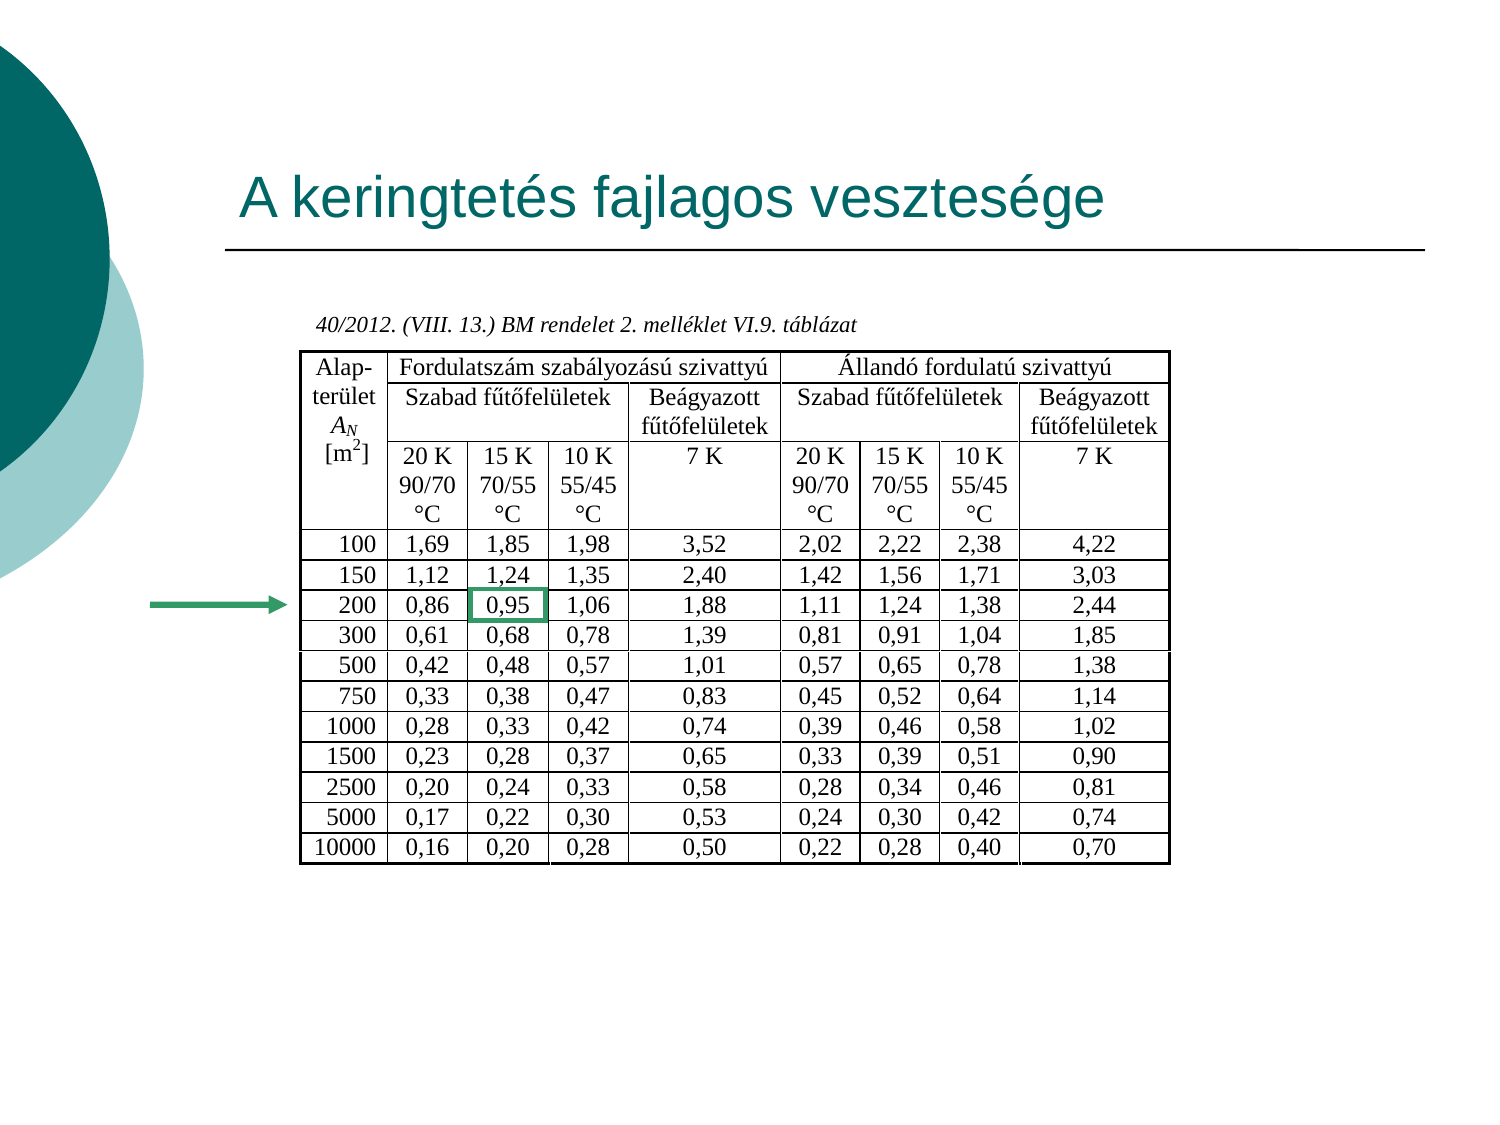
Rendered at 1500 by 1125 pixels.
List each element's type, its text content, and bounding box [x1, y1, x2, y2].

text_box 40/2012. (VIII. 13.) BM rendelet 2. melléklet VI.9. táblázat [301, 302, 1239, 345]
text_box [249, 349, 1221, 895]
title A keringtetés fajlagos vesztesége [224, 49, 1425, 237]
